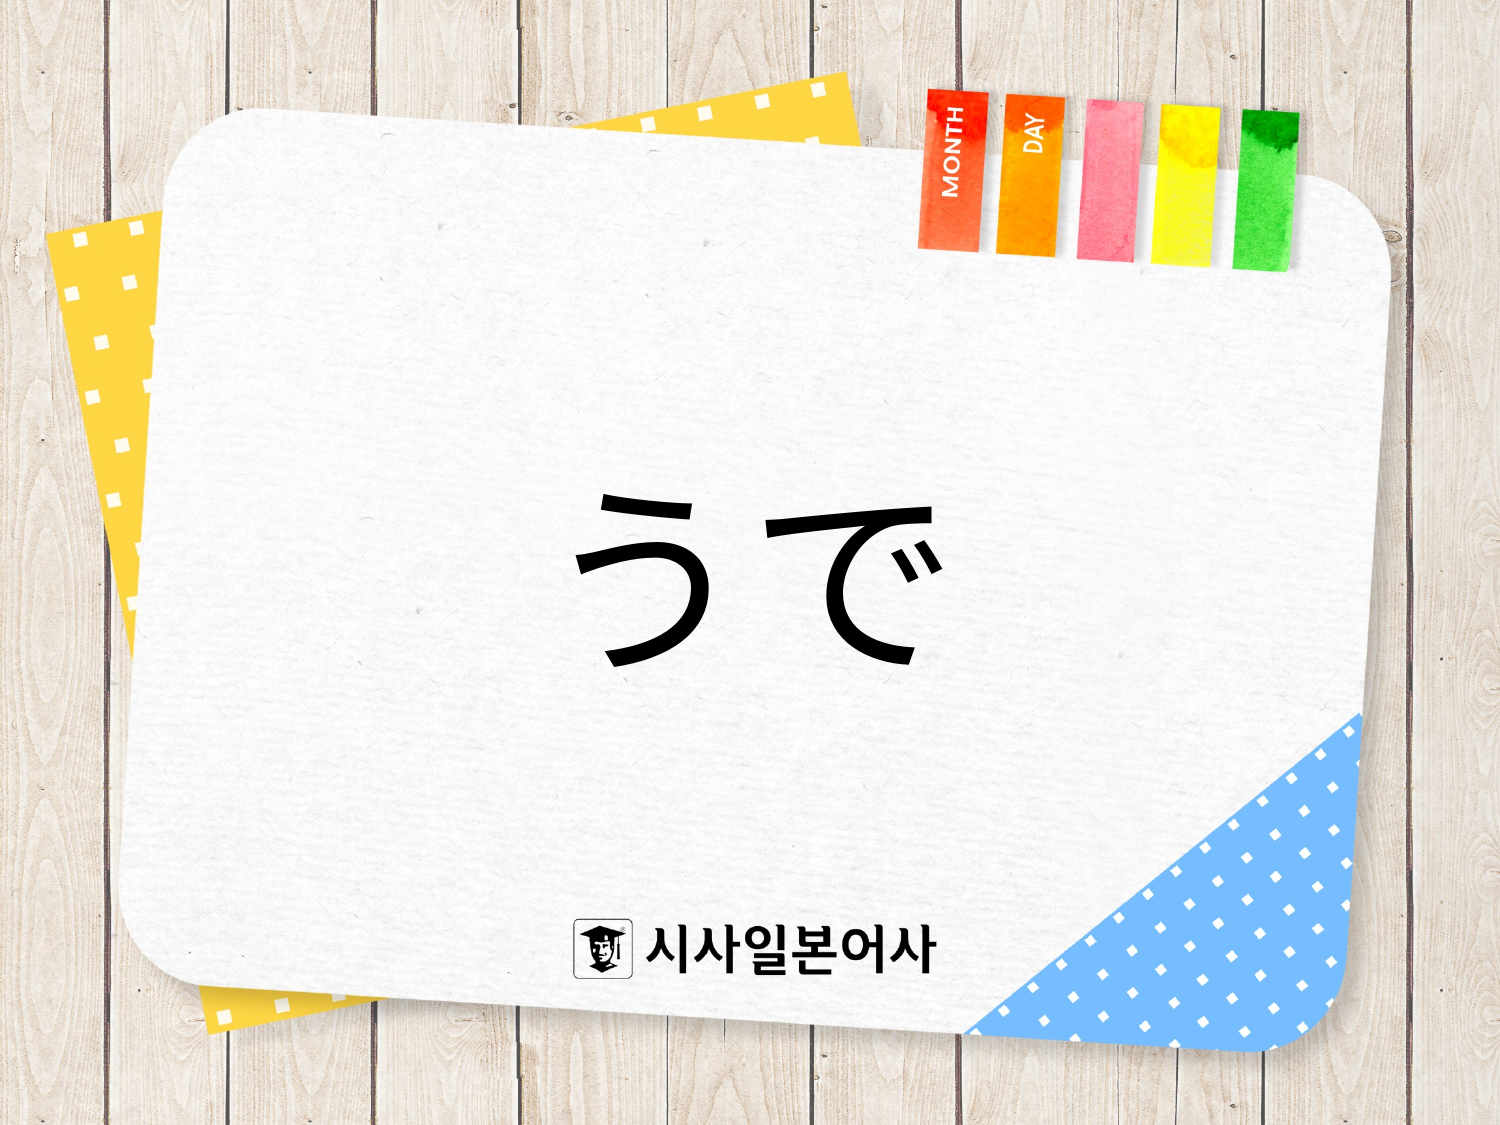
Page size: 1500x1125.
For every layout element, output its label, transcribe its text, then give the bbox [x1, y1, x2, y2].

title うで [75, 338, 1425, 811]
picture [0, 0, 1500, 1125]
